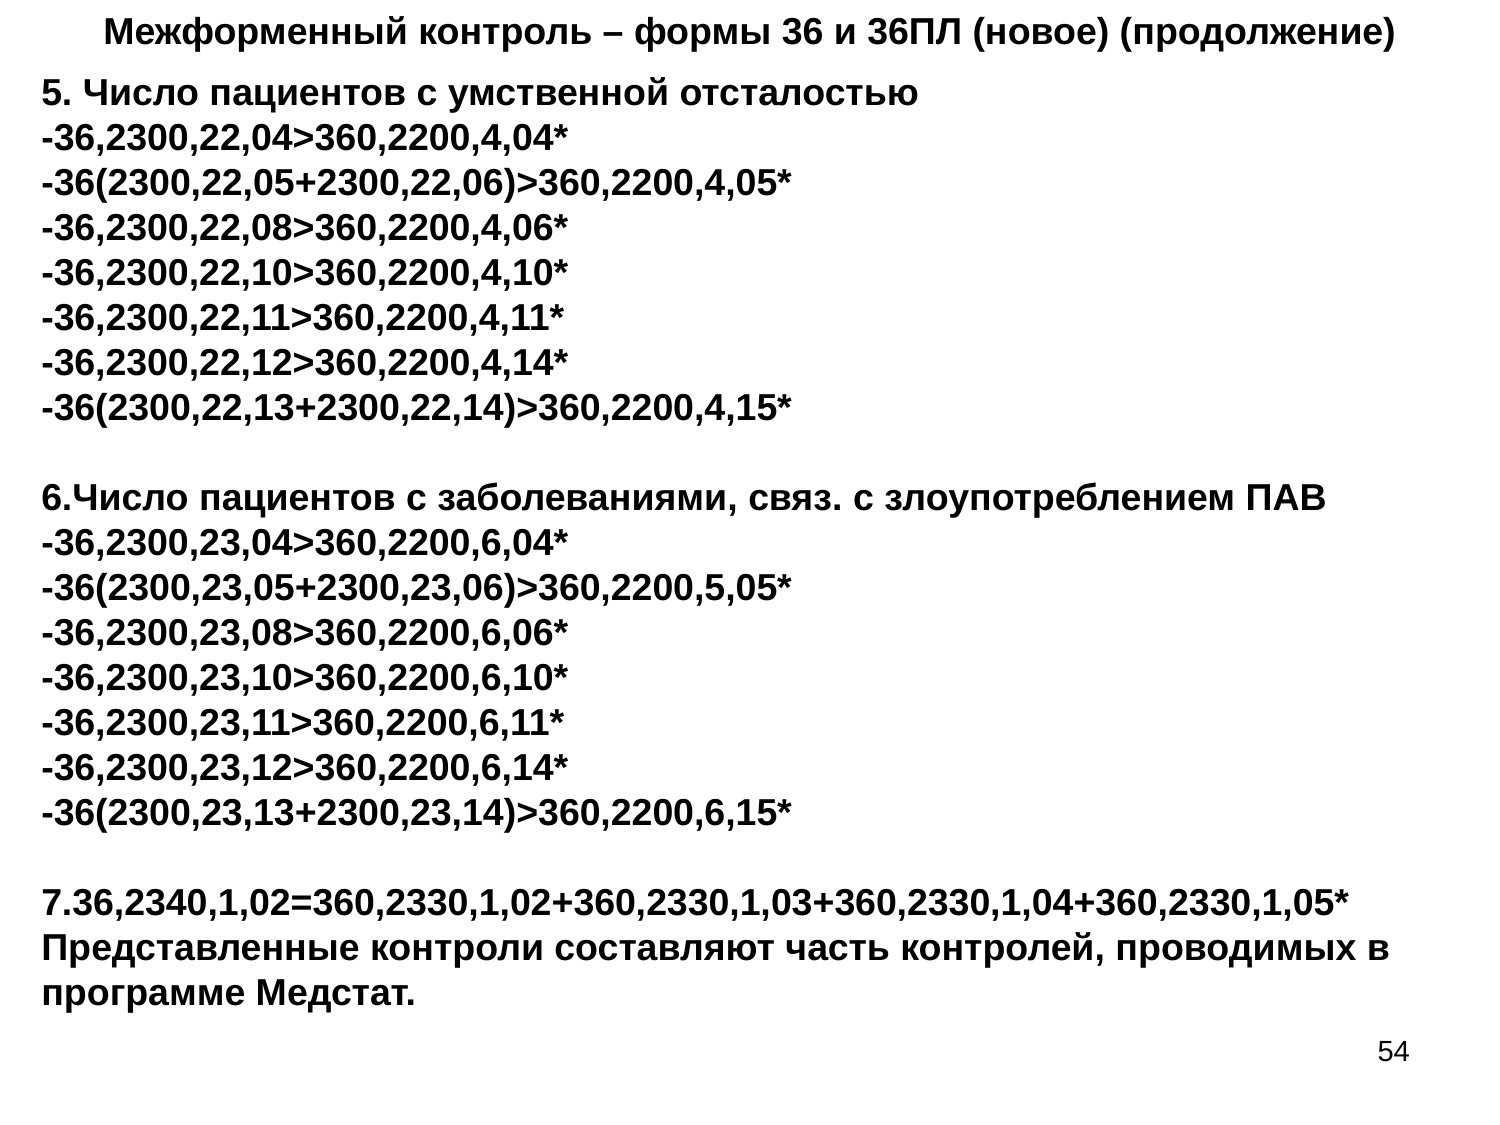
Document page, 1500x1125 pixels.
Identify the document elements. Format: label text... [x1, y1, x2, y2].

slide_number 54 [1074, 1024, 1425, 1103]
text_box 5. Число пациентов с умственной отсталостью -36,2300,22,04>360,2200,4,04* -36(2300,22,05+2300,22,06)>360,2200,4,05* -36,2300,22,08>360,2200,4,06* -36,2300,22,10>360,2200,4,10* -36,2300,22,11>360,2200,4,11* -36,2300,22,12>360,2200,4,14* -36(2300,22,13+2300,22,14)>360,2200,4,15* 6.Число пациентов с заболеваниями, связ. с злоупотреблением ПАВ -36,2300,23,04>360,2200,6,04* -36(2300,23,05+2300,23,06)>360,2200,5,05* -36,2300,23,08>360,2200,6,06* -36,2300,23,10>360,2200,6,10* -36,2300,23,11>360,2200,6,11* -36,2300,23,12>360,2200,6,14* -36(2300,23,13+2300,23,14)>360,2200,6,15* 7.36,2340,1,02=360,2330,1,02+360,2330,1,03+360,2330,1,04+360,2330,1,05* Представленные контроли составляют часть контролей, проводимых в программе Медстат. [26, 60, 1481, 1021]
text_box Межформенный контроль – формы 36 и 36ПЛ (новое) (продолжение) [74, 0, 1425, 61]
